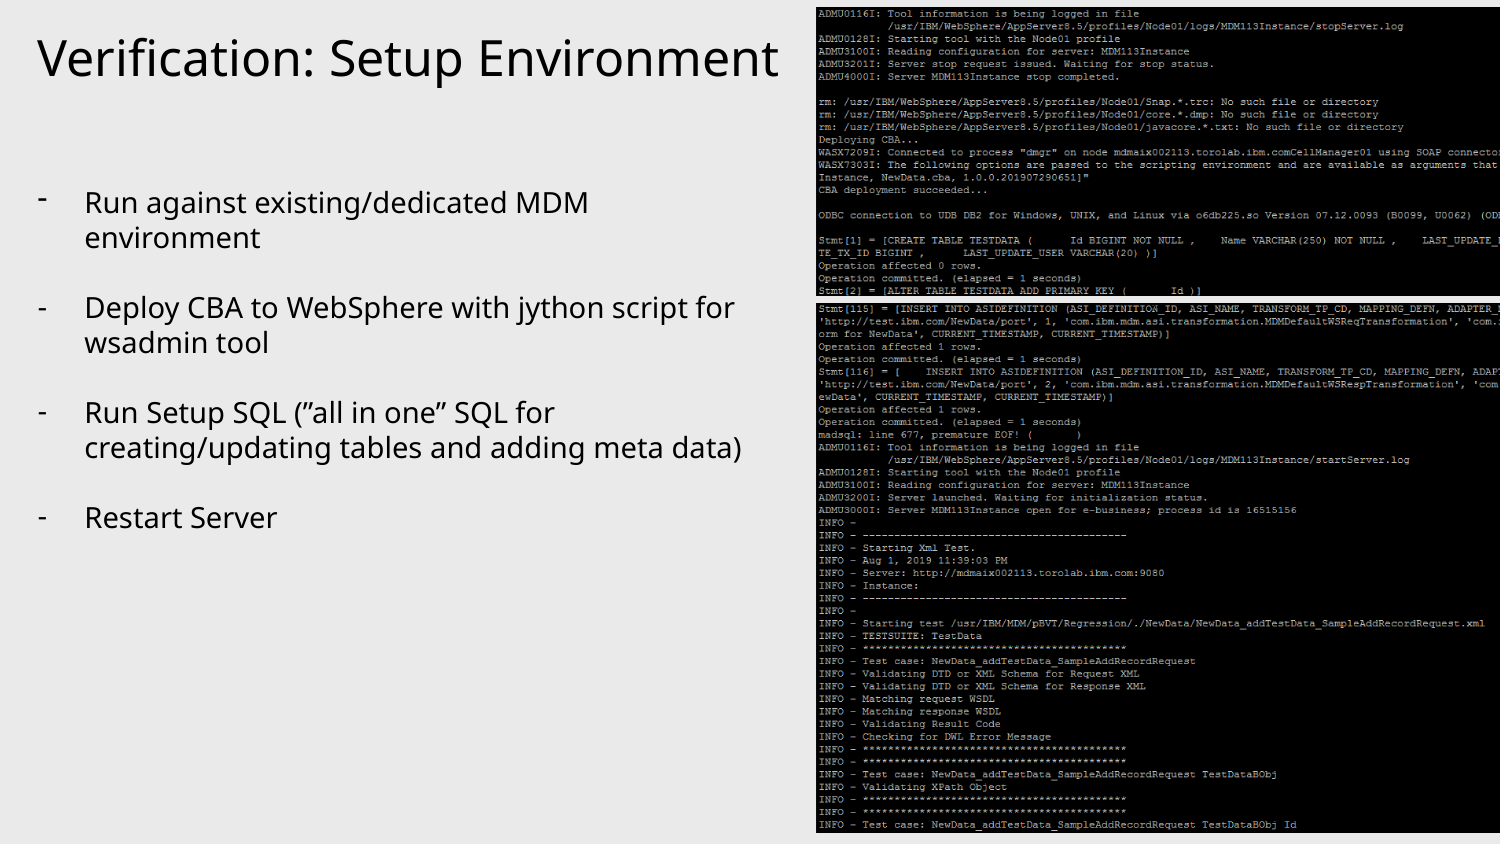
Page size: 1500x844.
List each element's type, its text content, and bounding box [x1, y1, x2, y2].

list Run against existing/dedicated MDM environment Deploy CBA to WebSphere with jython script for wsadmin tool Run Setup SQL (”all in one” SQL for creating/updating tables and adding meta data) Restart Server [37, 184, 769, 773]
picture [816, 7, 1500, 296]
picture [816, 302, 1500, 833]
title Verification: Setup Environment [37, 33, 811, 191]
